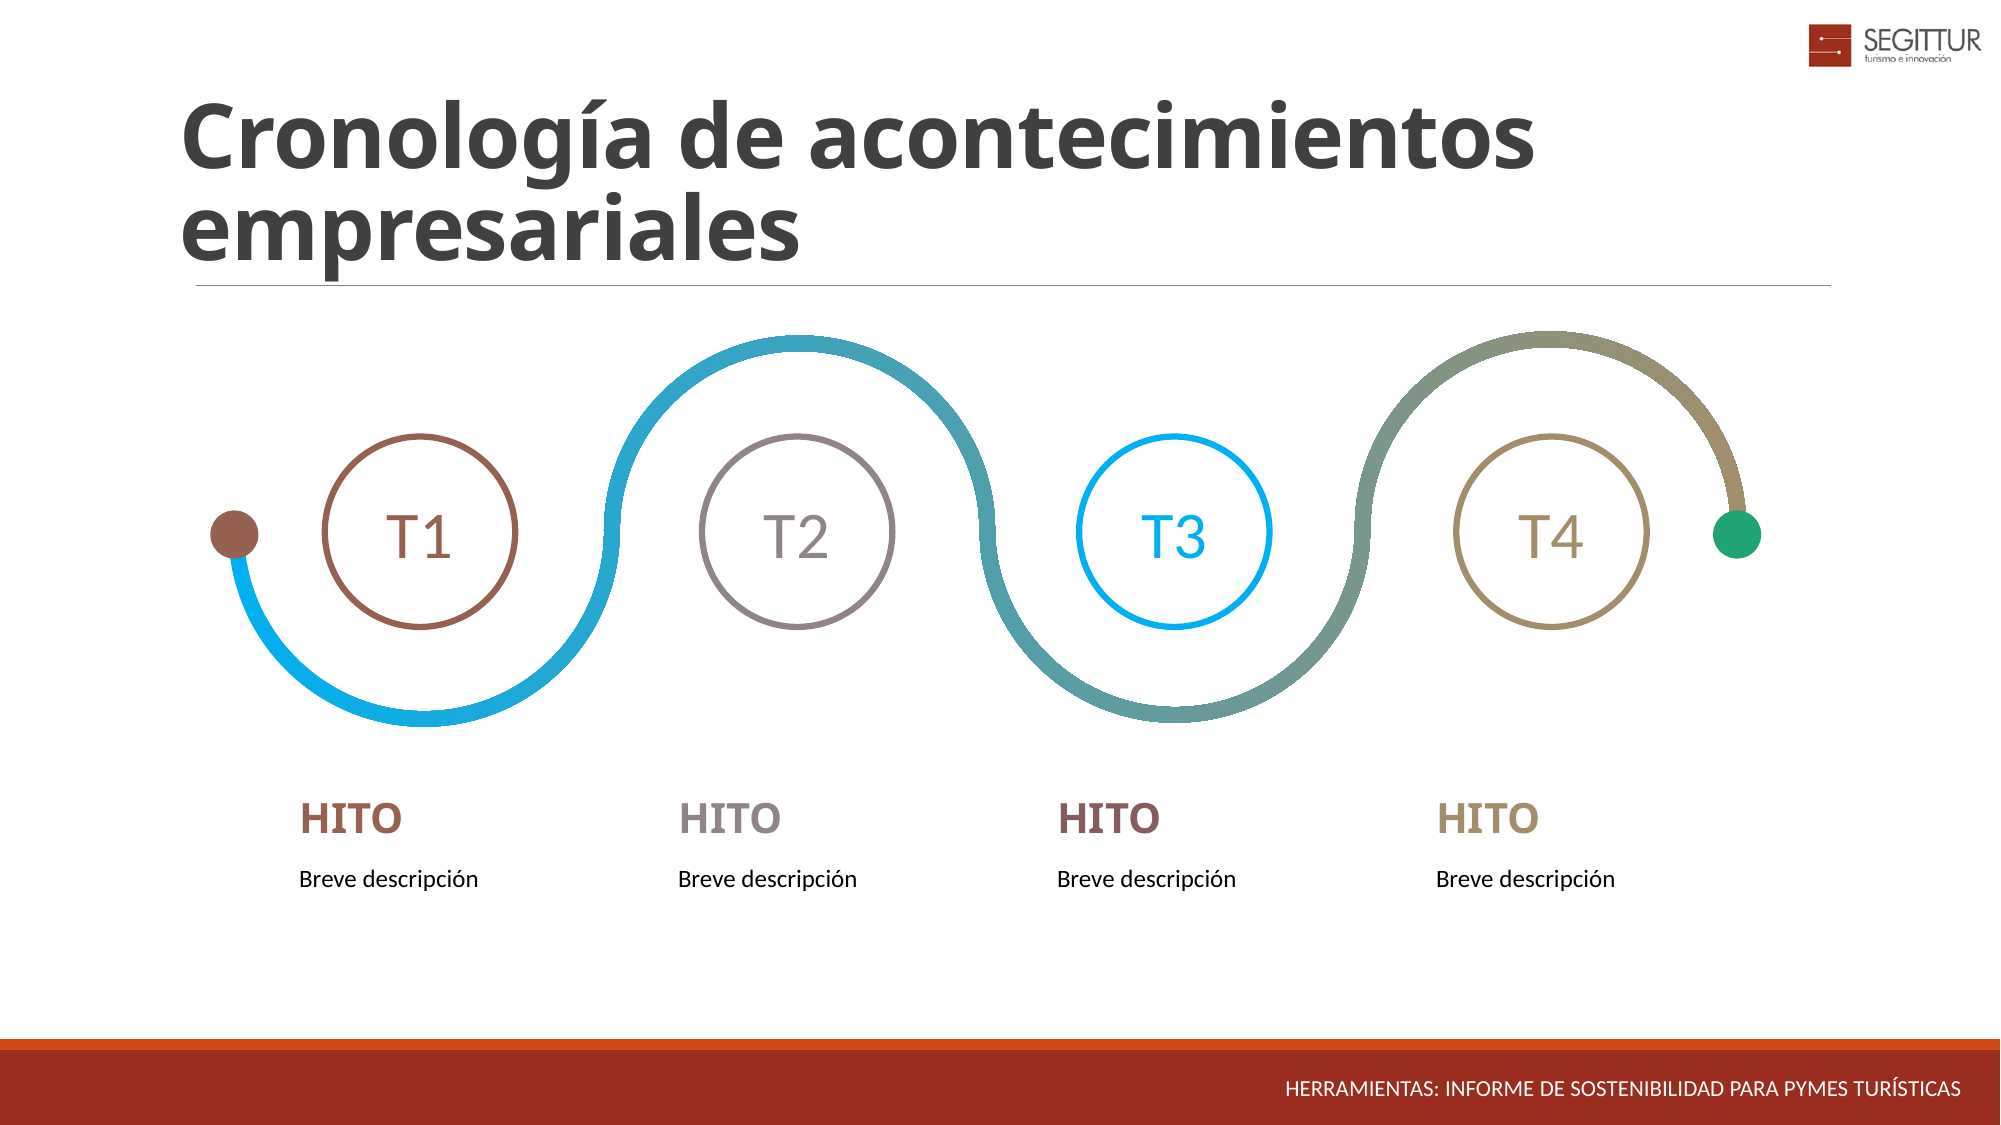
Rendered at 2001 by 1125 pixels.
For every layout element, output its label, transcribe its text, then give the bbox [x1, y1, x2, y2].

list Breve descripción [678, 854, 976, 971]
list HITO [1057, 790, 1352, 840]
list Breve descripción [1436, 854, 1734, 971]
text_box T1 [323, 435, 517, 629]
text_box [1717, 515, 1757, 554]
text_box T3 [1077, 435, 1271, 629]
title Cronología de acontecimientos empresariales [164, 47, 1903, 286]
list HITO [299, 790, 594, 840]
text_box HERRAMIENTAS: INFORME DE SOSTENIBILIDAD PARA PYMES TURÍSTICAS [1270, 1066, 2000, 1109]
text_box [215, 515, 254, 554]
list Breve descripción [1057, 854, 1355, 971]
list HITO [1436, 790, 1731, 840]
list Breve descripción [299, 854, 597, 971]
text_box T4 [1455, 435, 1648, 629]
text_box T2 [700, 435, 894, 629]
list HITO [678, 790, 973, 840]
text_box [228, 330, 1748, 729]
picture [1790, 0, 2000, 92]
